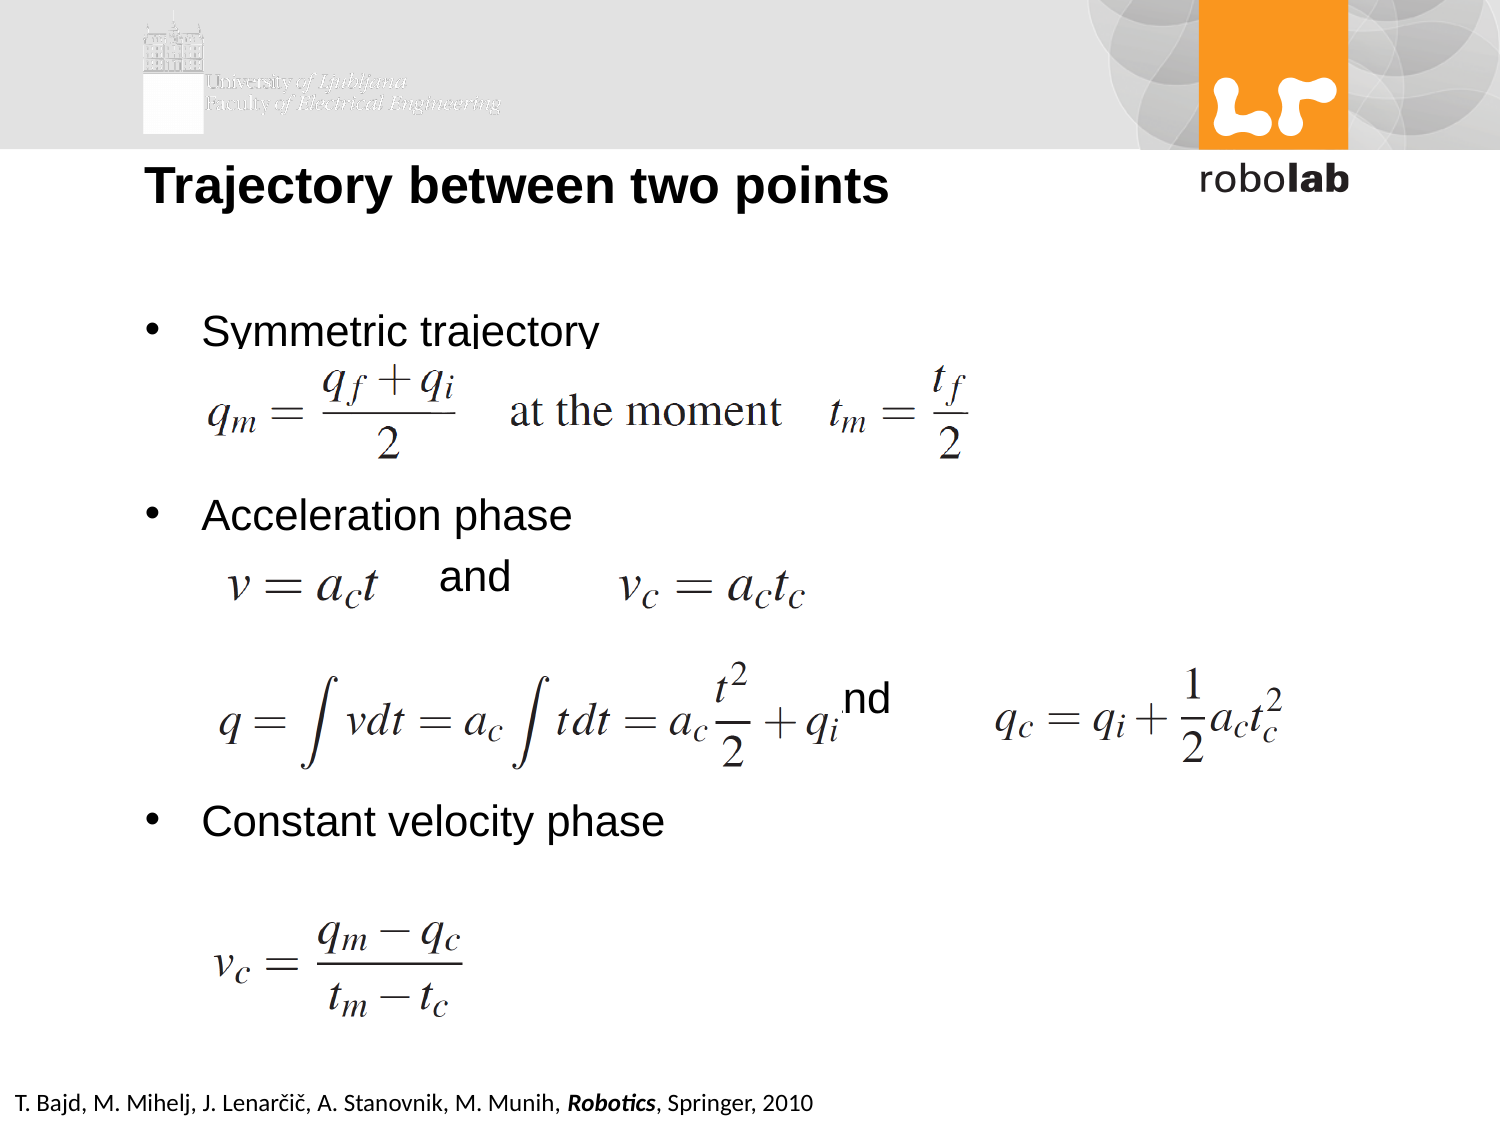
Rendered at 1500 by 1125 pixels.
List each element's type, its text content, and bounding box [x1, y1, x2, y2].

picture [215, 563, 382, 613]
title Trajectory between two points [129, 94, 1311, 272]
picture [989, 662, 1286, 768]
picture [206, 916, 469, 1022]
picture [606, 555, 808, 614]
picture [998, 0, 1500, 196]
list Symmetric trajectory Acceleration phase and and Constant velocity phase [129, 295, 1311, 1034]
picture [207, 656, 843, 774]
picture [194, 349, 973, 470]
picture [143, 10, 501, 94]
